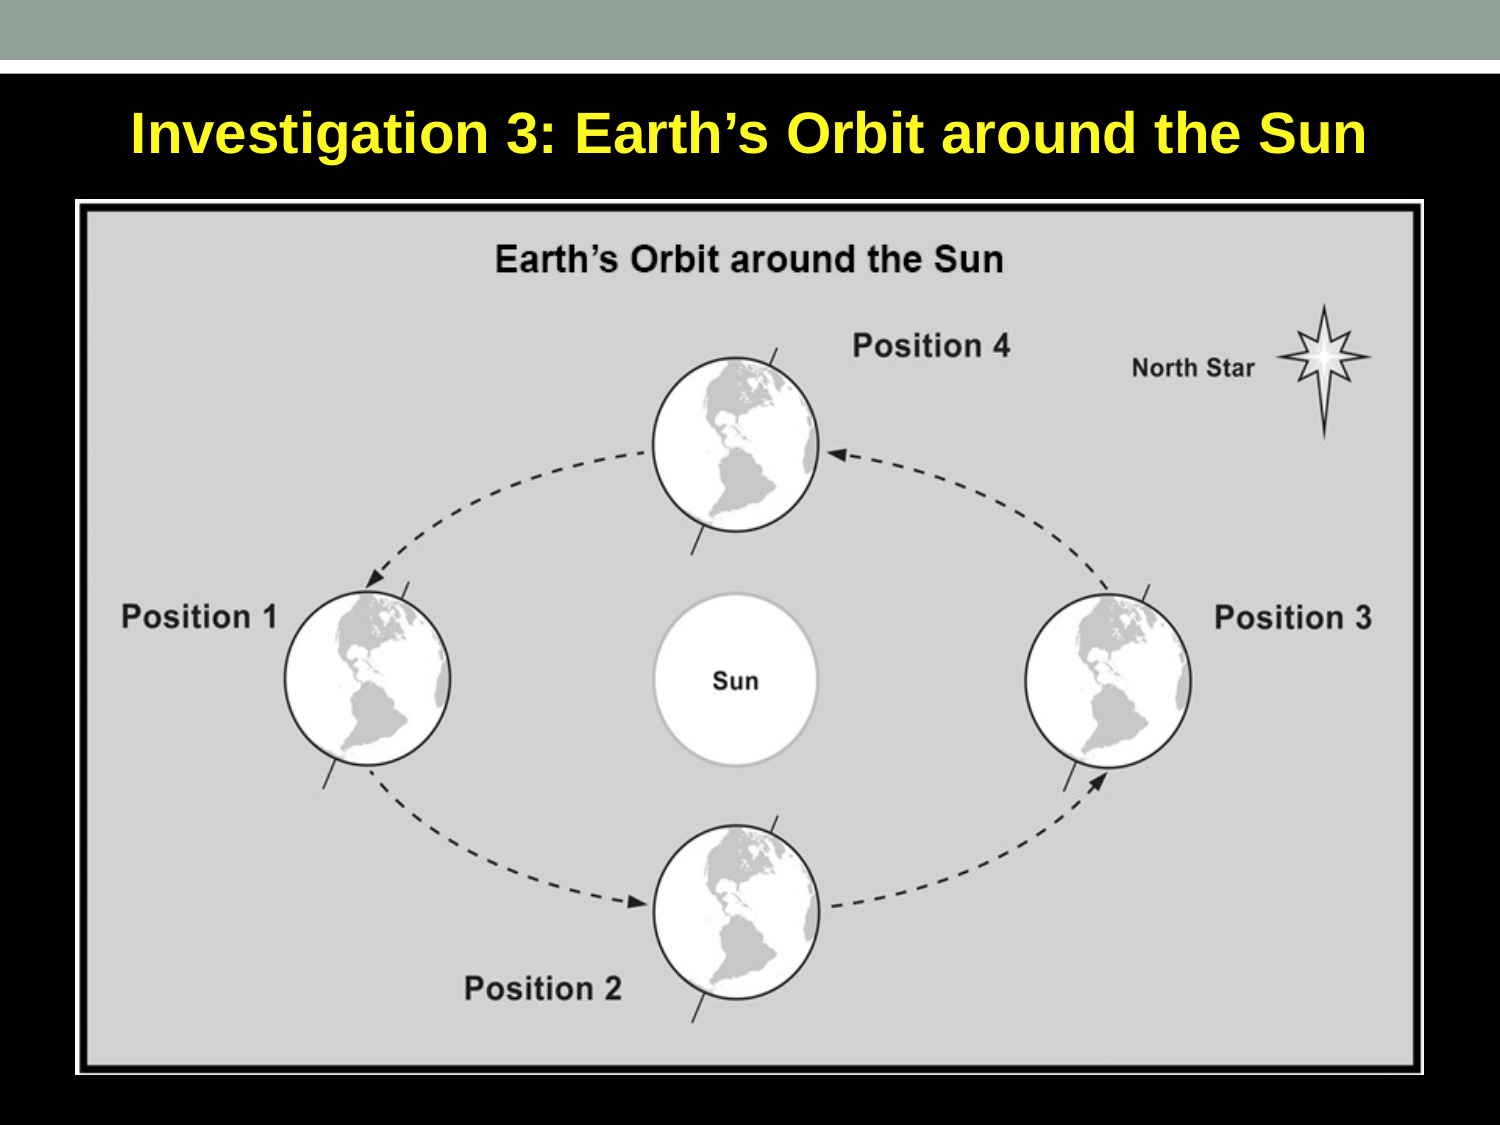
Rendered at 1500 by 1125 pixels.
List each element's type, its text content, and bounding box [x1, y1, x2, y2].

text_box Investigation 3: Earth’s Orbit around the Sun [107, 87, 1393, 173]
picture [74, 199, 1425, 1076]
